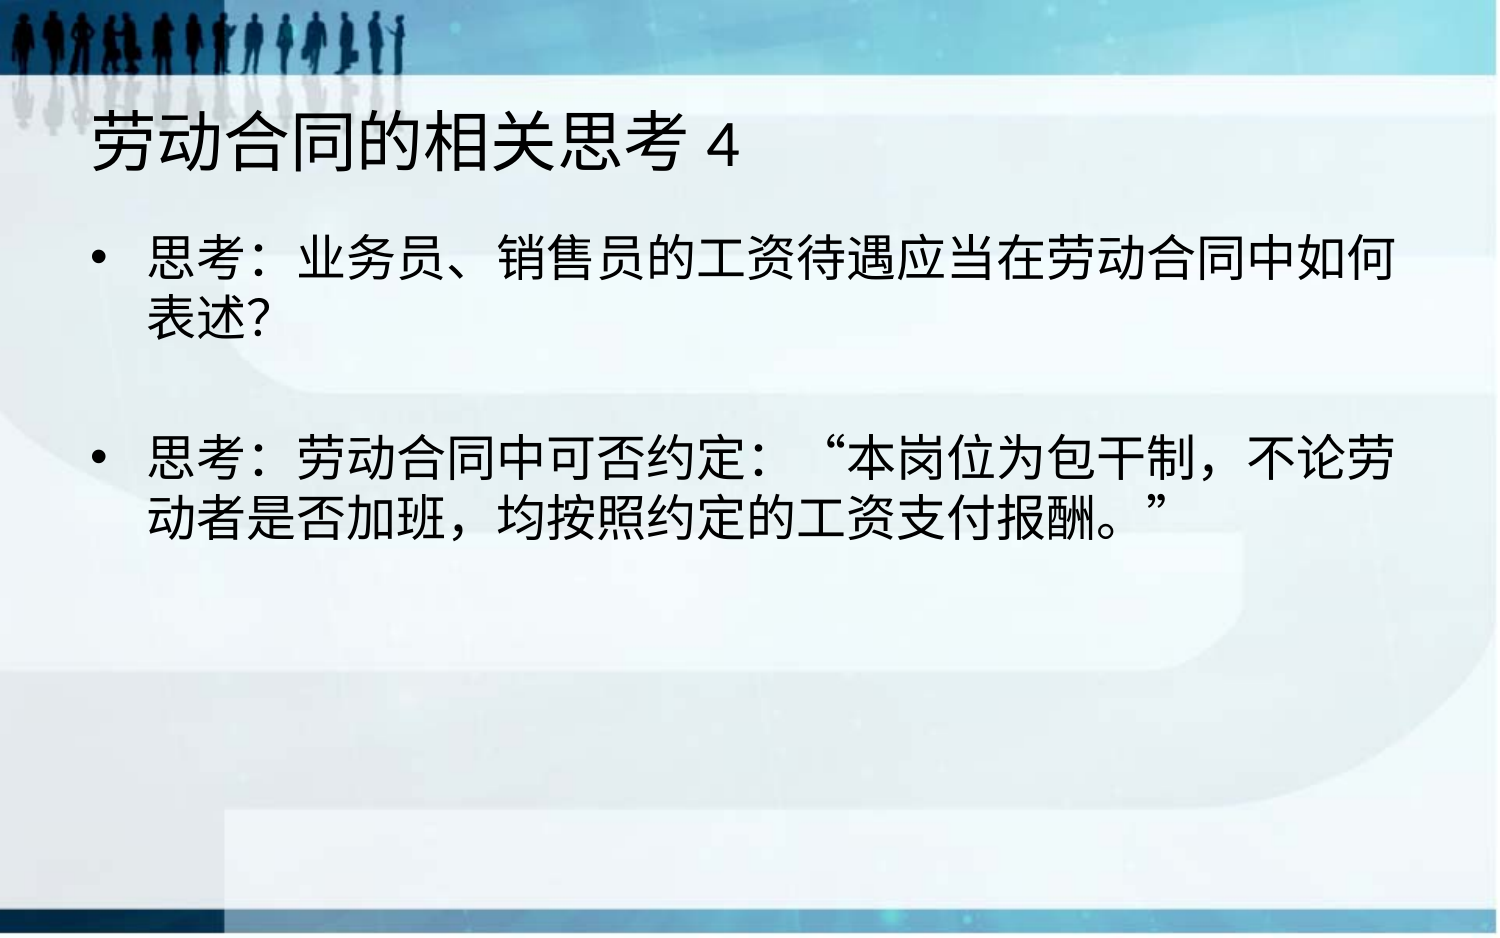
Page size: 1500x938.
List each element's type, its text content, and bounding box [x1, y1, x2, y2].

picture [0, 0, 1500, 938]
title 劳动合同的相关思考4 [74, 70, 1426, 210]
list 思考：业务员、销售员的工资待遇应当在劳动合同中如何表述？ 思考：劳动合同中可否约定：“本岗位为包干制，不论劳动者是否加班，均按照约定的工资支付报酬。” [74, 218, 1426, 838]
